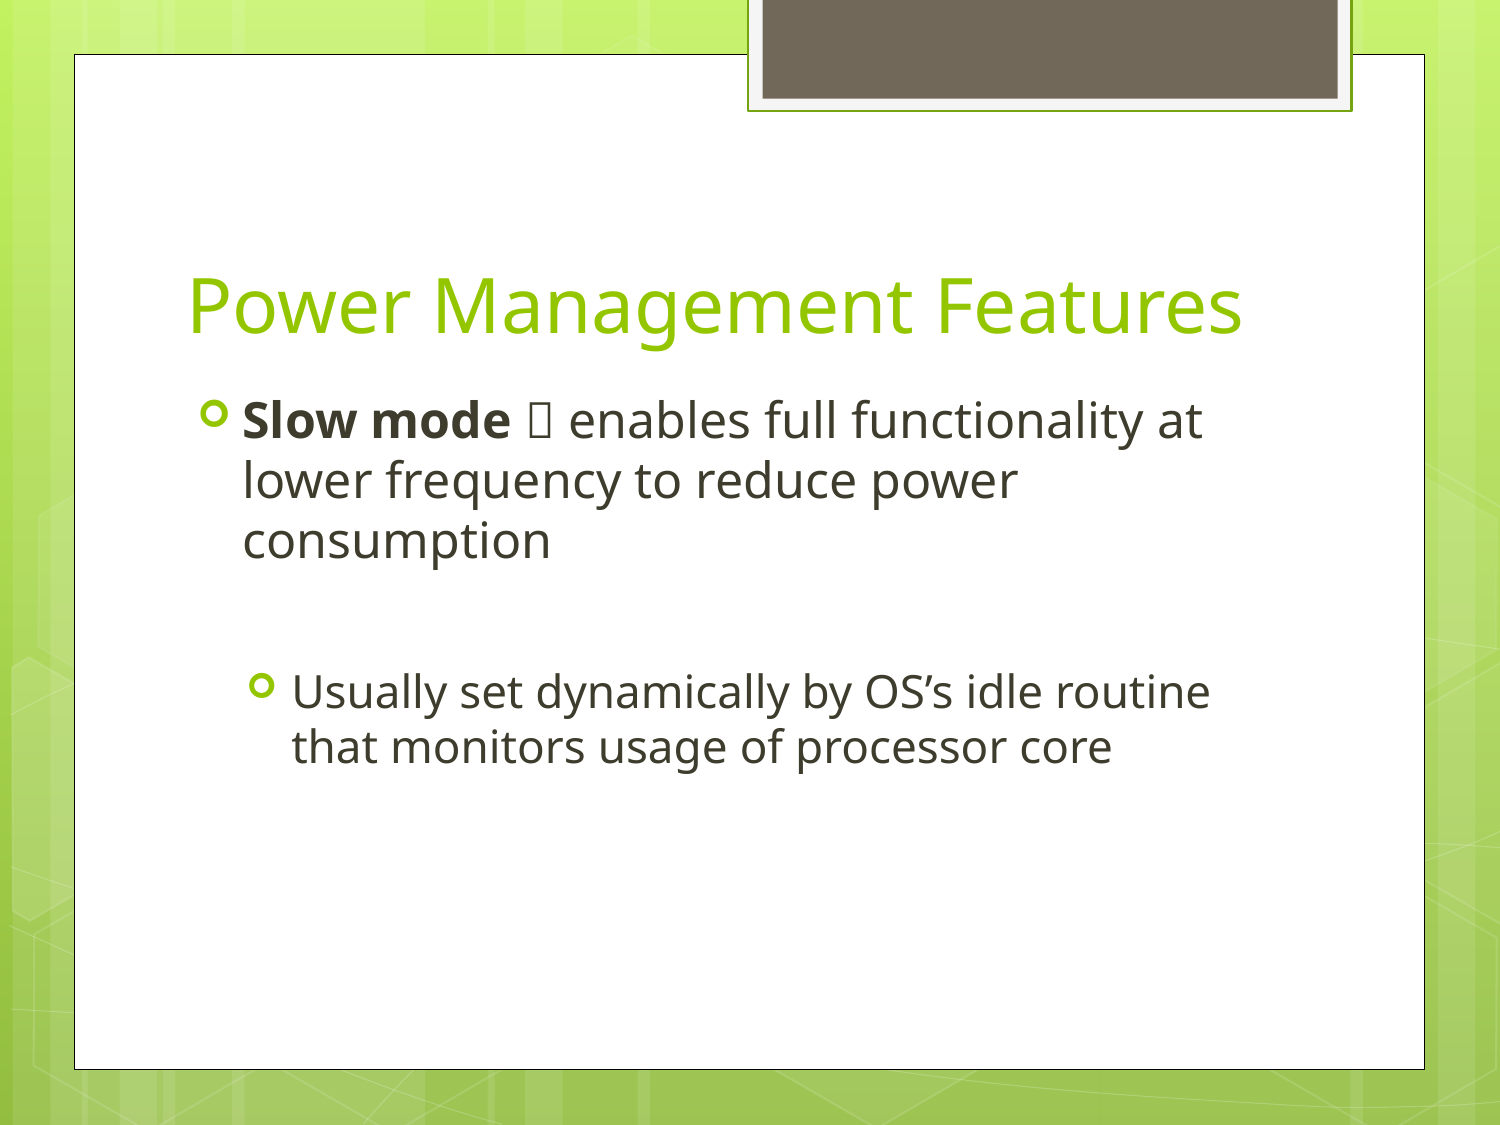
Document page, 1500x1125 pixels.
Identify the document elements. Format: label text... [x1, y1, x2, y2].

title Power Management Features [171, 168, 1324, 357]
list Slow mode  enables full functionality at lower frequency to reduce power consumption Usually set dynamically by OS’s idle routine that monitors usage of processor core [171, 381, 1283, 957]
